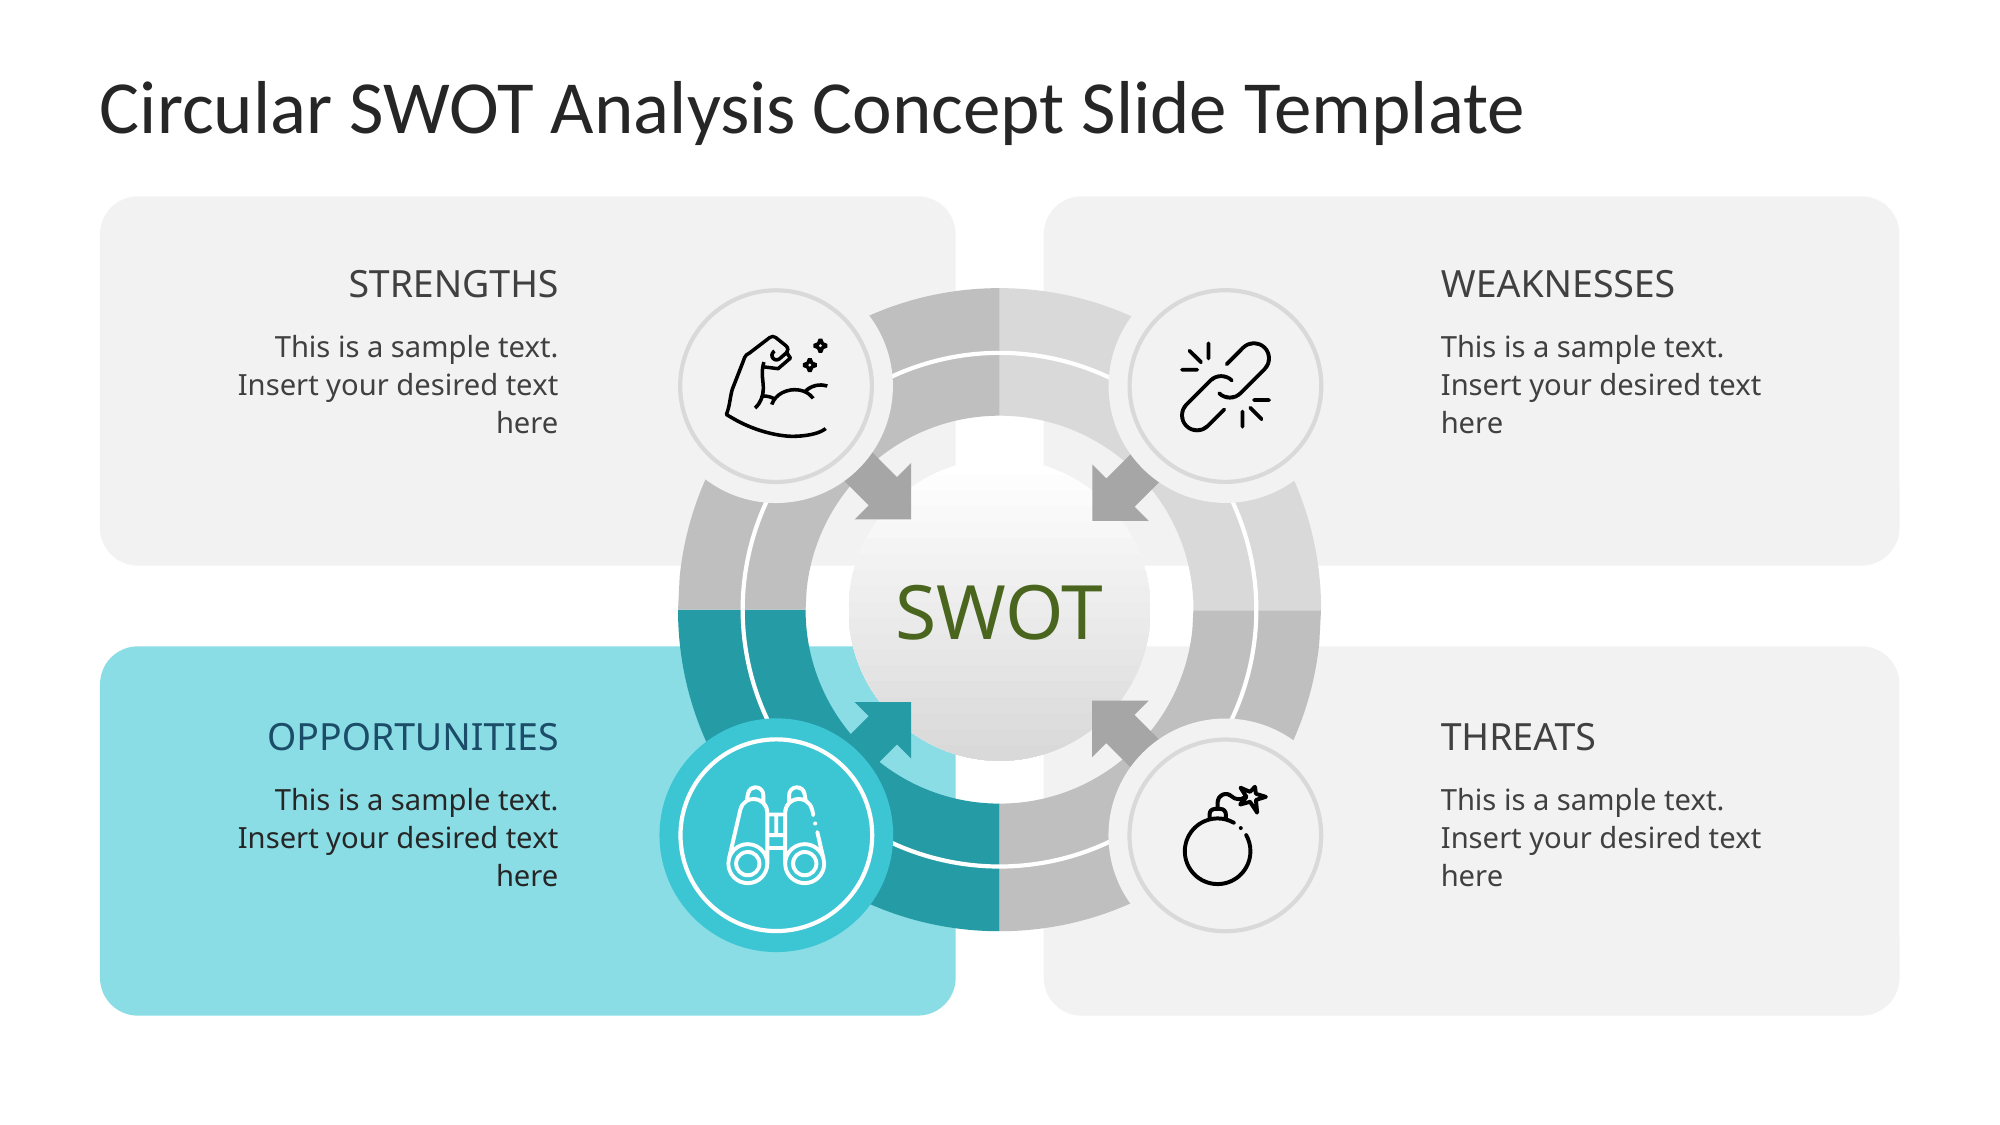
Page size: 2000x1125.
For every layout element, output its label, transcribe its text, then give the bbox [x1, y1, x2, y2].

text_box [1090, 454, 1159, 523]
text_box [1002, 286, 1130, 373]
text_box [876, 734, 1127, 869]
text_box [740, 485, 874, 736]
text_box [97, 194, 958, 568]
text_box [675, 481, 762, 612]
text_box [190, 259, 559, 514]
text_box [678, 737, 875, 934]
text_box [678, 288, 874, 485]
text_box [724, 333, 829, 439]
text_box SWOT [871, 546, 1128, 674]
text_box [1237, 482, 1324, 610]
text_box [726, 785, 827, 886]
title Circular SWOT Analysis Concept Slide Template [99, 45, 1900, 162]
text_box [190, 712, 559, 967]
text_box [1090, 698, 1159, 767]
text_box [844, 699, 914, 769]
text_box [1127, 737, 1324, 934]
text_box [97, 644, 958, 1018]
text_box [1182, 784, 1269, 887]
text_box [1041, 644, 1902, 1018]
text_box [876, 350, 1127, 485]
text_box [1440, 712, 1809, 967]
text_box [844, 453, 914, 522]
text_box [657, 716, 896, 955]
text_box [1106, 267, 1345, 506]
text_box [872, 847, 998, 934]
text_box [675, 610, 763, 740]
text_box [1178, 339, 1273, 433]
text_box [1237, 608, 1324, 739]
text_box [1041, 194, 1902, 568]
text_box [997, 847, 1129, 934]
text_box [846, 456, 1153, 763]
text_box [1126, 486, 1259, 736]
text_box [1440, 259, 1809, 514]
text_box [1106, 716, 1345, 955]
text_box [657, 267, 896, 506]
text_box [1127, 288, 1324, 484]
text_box [870, 286, 1002, 372]
